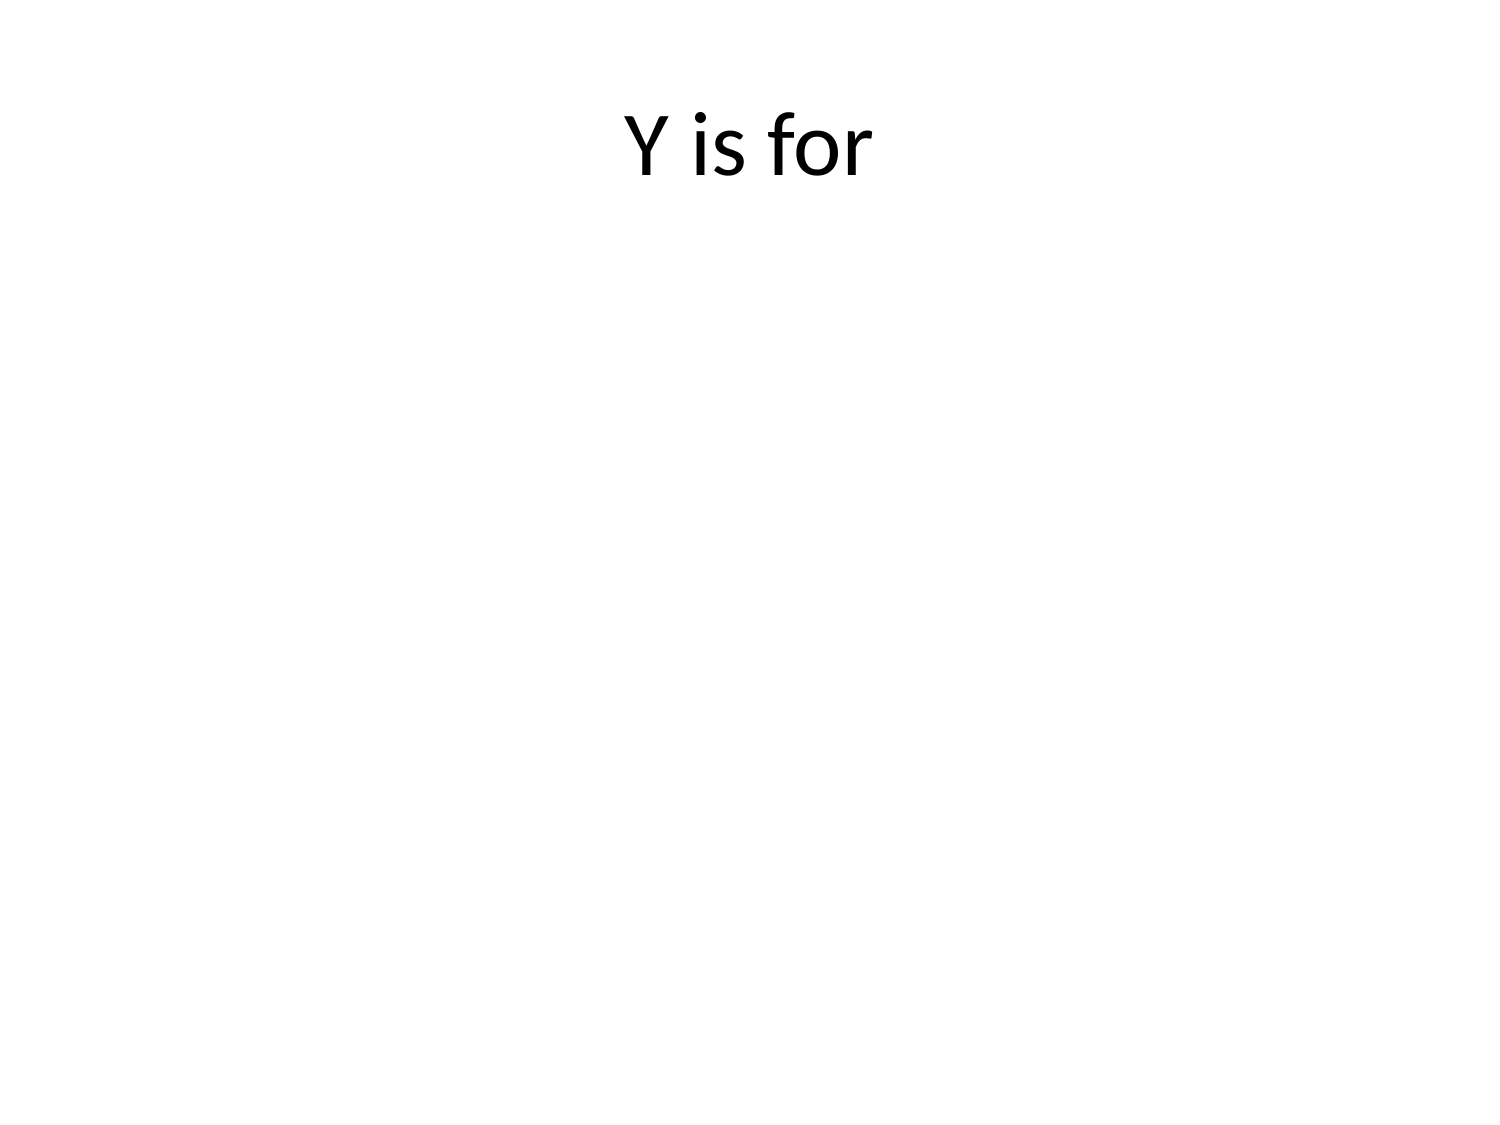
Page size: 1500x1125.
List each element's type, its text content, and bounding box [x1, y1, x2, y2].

title Y is for [75, 45, 1425, 233]
